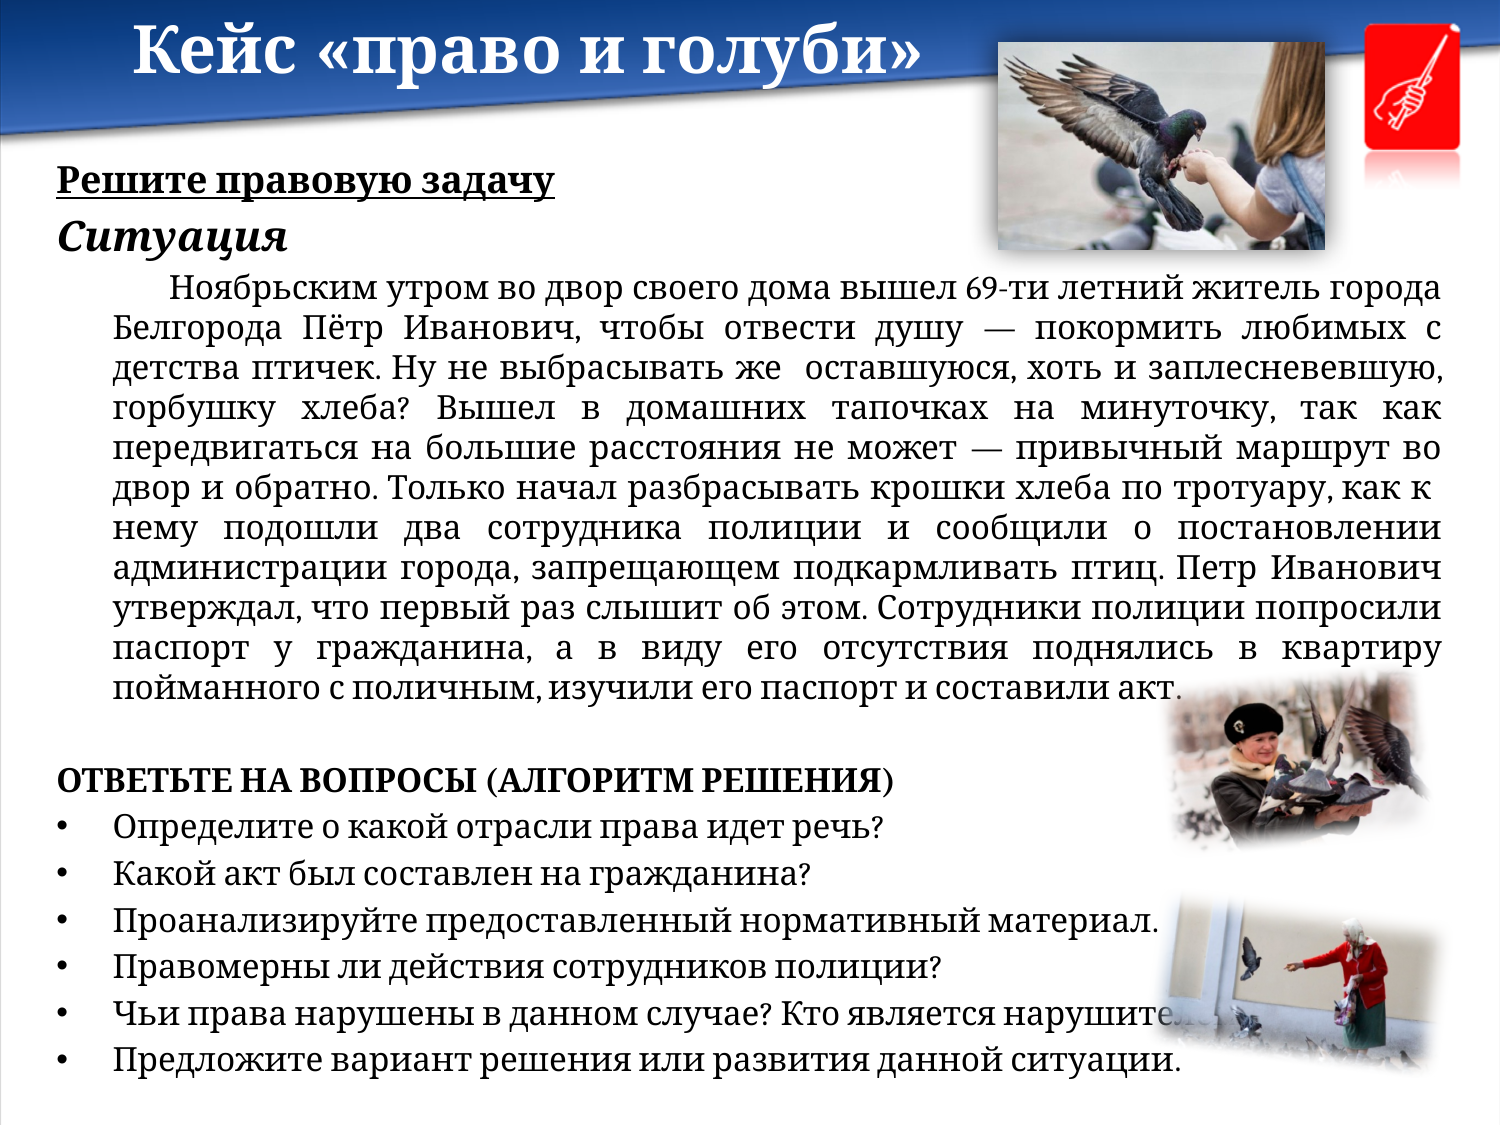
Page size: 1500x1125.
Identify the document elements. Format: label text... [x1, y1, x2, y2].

title Кейс «право и голуби» [0, 0, 1058, 95]
list Решите правовую задачу Ситуация Ноябрьским утром во двор своего дома вышел 69-ти летний житель города Белгорода Пётр Иванович, чтобы отвести душу — покормить любимых с детства птичек. Ну не выбрасывать же оставшуюся, хоть и заплесневевшую, горбушку хлеба? Вышел в домашних тапочках на минуточку, так как передвигаться на большие расстояния не может — привычный маршрут во двор и обратно. Только начал разбрасывать крошки хлеба по тротуару, как к нему подошли два сотрудника полиции и сообщили о постановлении администрации города, запрещающем подкармливать птиц. Петр Иванович утверждал, что первый раз слышит об этом. Сотрудники полиции попросили паспорт у гражданина, а в виду его отсутствия поднялись в квартиру пойманного с поличным, изучили его паспорт и составили акт. ОТВЕТЬТЕ НА ВОПРОСЫ (АЛГОРИТМ РЕШЕНИЯ) Определите о какой отрасли права идет речь? Какой акт был составлен на гражданина? Проанализируйте предоставленный нормативный материал. Правомерны ли действия сотрудников полиции? Чьи права нарушены в данном случае? Кто является нарушителем? Предложите вариант решения или развития данной ситуации. [41, 148, 1459, 1083]
picture [0, 0, 1500, 1125]
